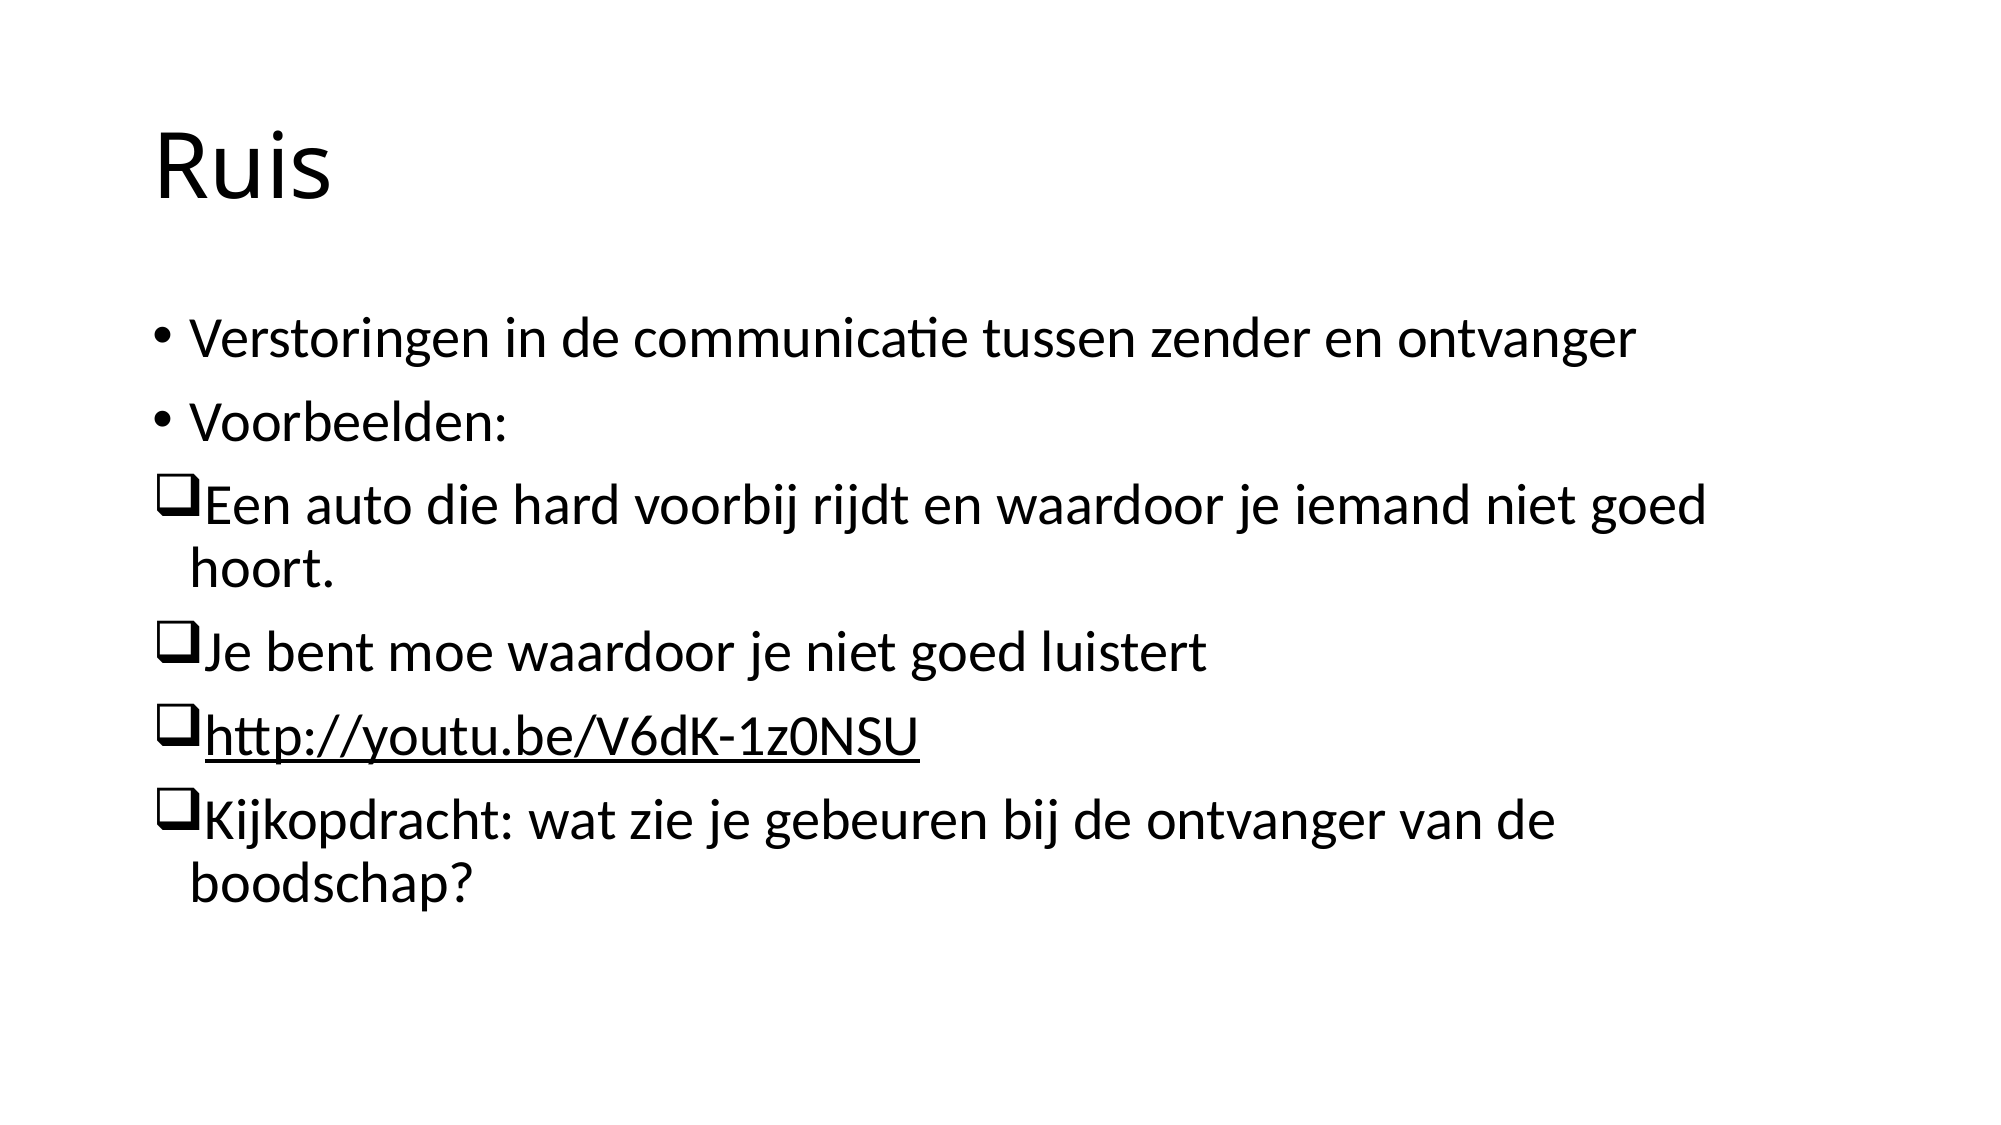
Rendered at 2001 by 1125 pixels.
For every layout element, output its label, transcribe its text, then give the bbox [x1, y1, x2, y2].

list Verstoringen in de communicatie tussen zender en ontvanger Voorbeelden: Een auto die hard voorbij rijdt en waardoor je iemand niet goed hoort. Je bent moe waardoor je niet goed luistert http://youtu.be/V6dK-1z0NSU Kijkopdracht: wat zie je gebeuren bij de ontvanger van de boodschap? [137, 299, 1863, 1014]
title Ruis [137, 59, 1863, 278]
